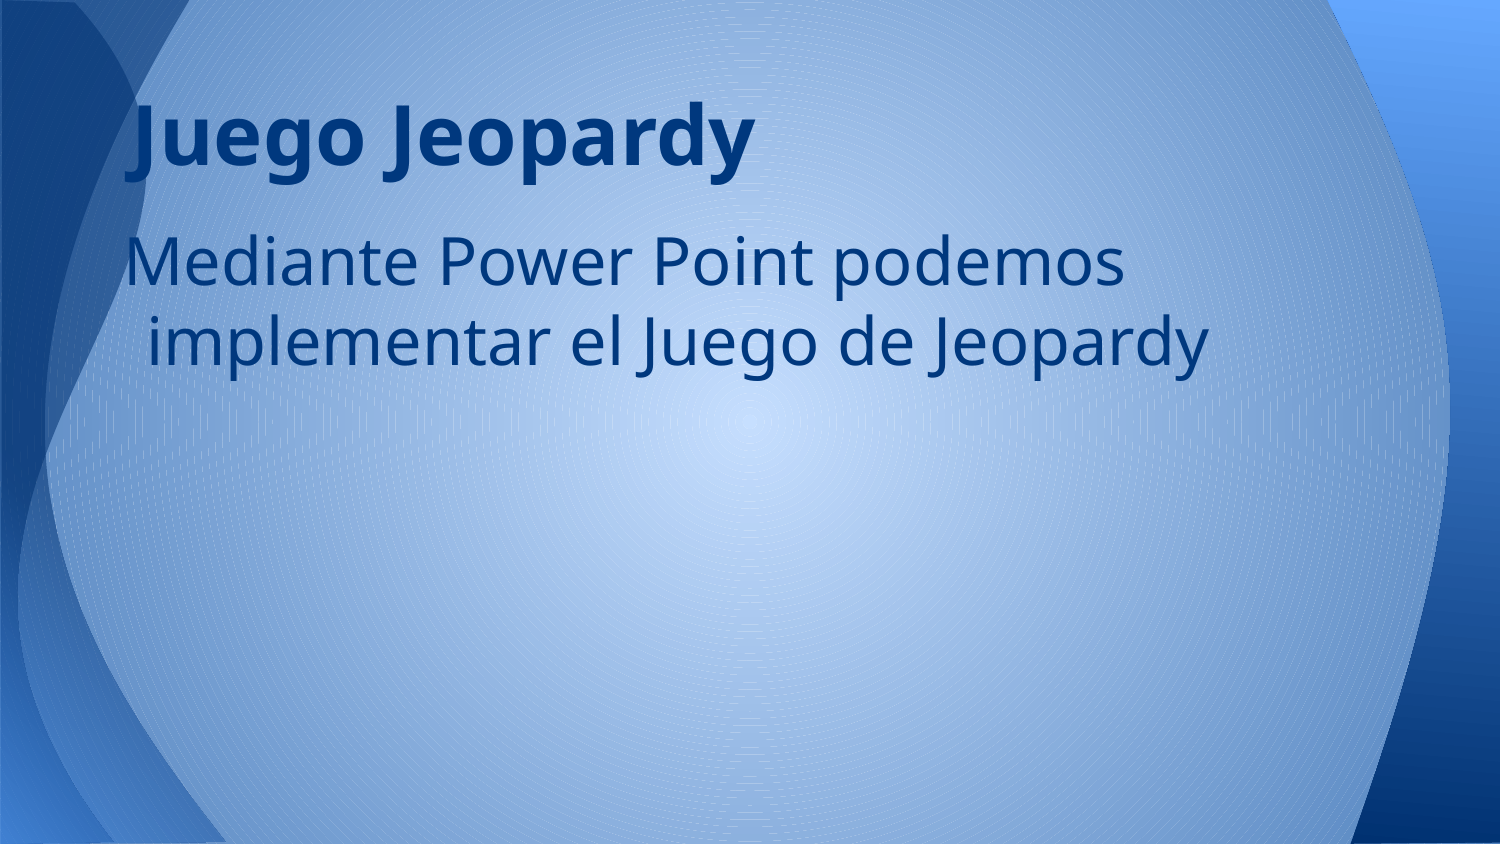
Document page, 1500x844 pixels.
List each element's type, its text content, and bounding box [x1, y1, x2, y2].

list Mediante Power Point podemos implementar el Juego de Jeopardy [75, 204, 1425, 800]
title Juego Jeopardy [75, 33, 1425, 197]
